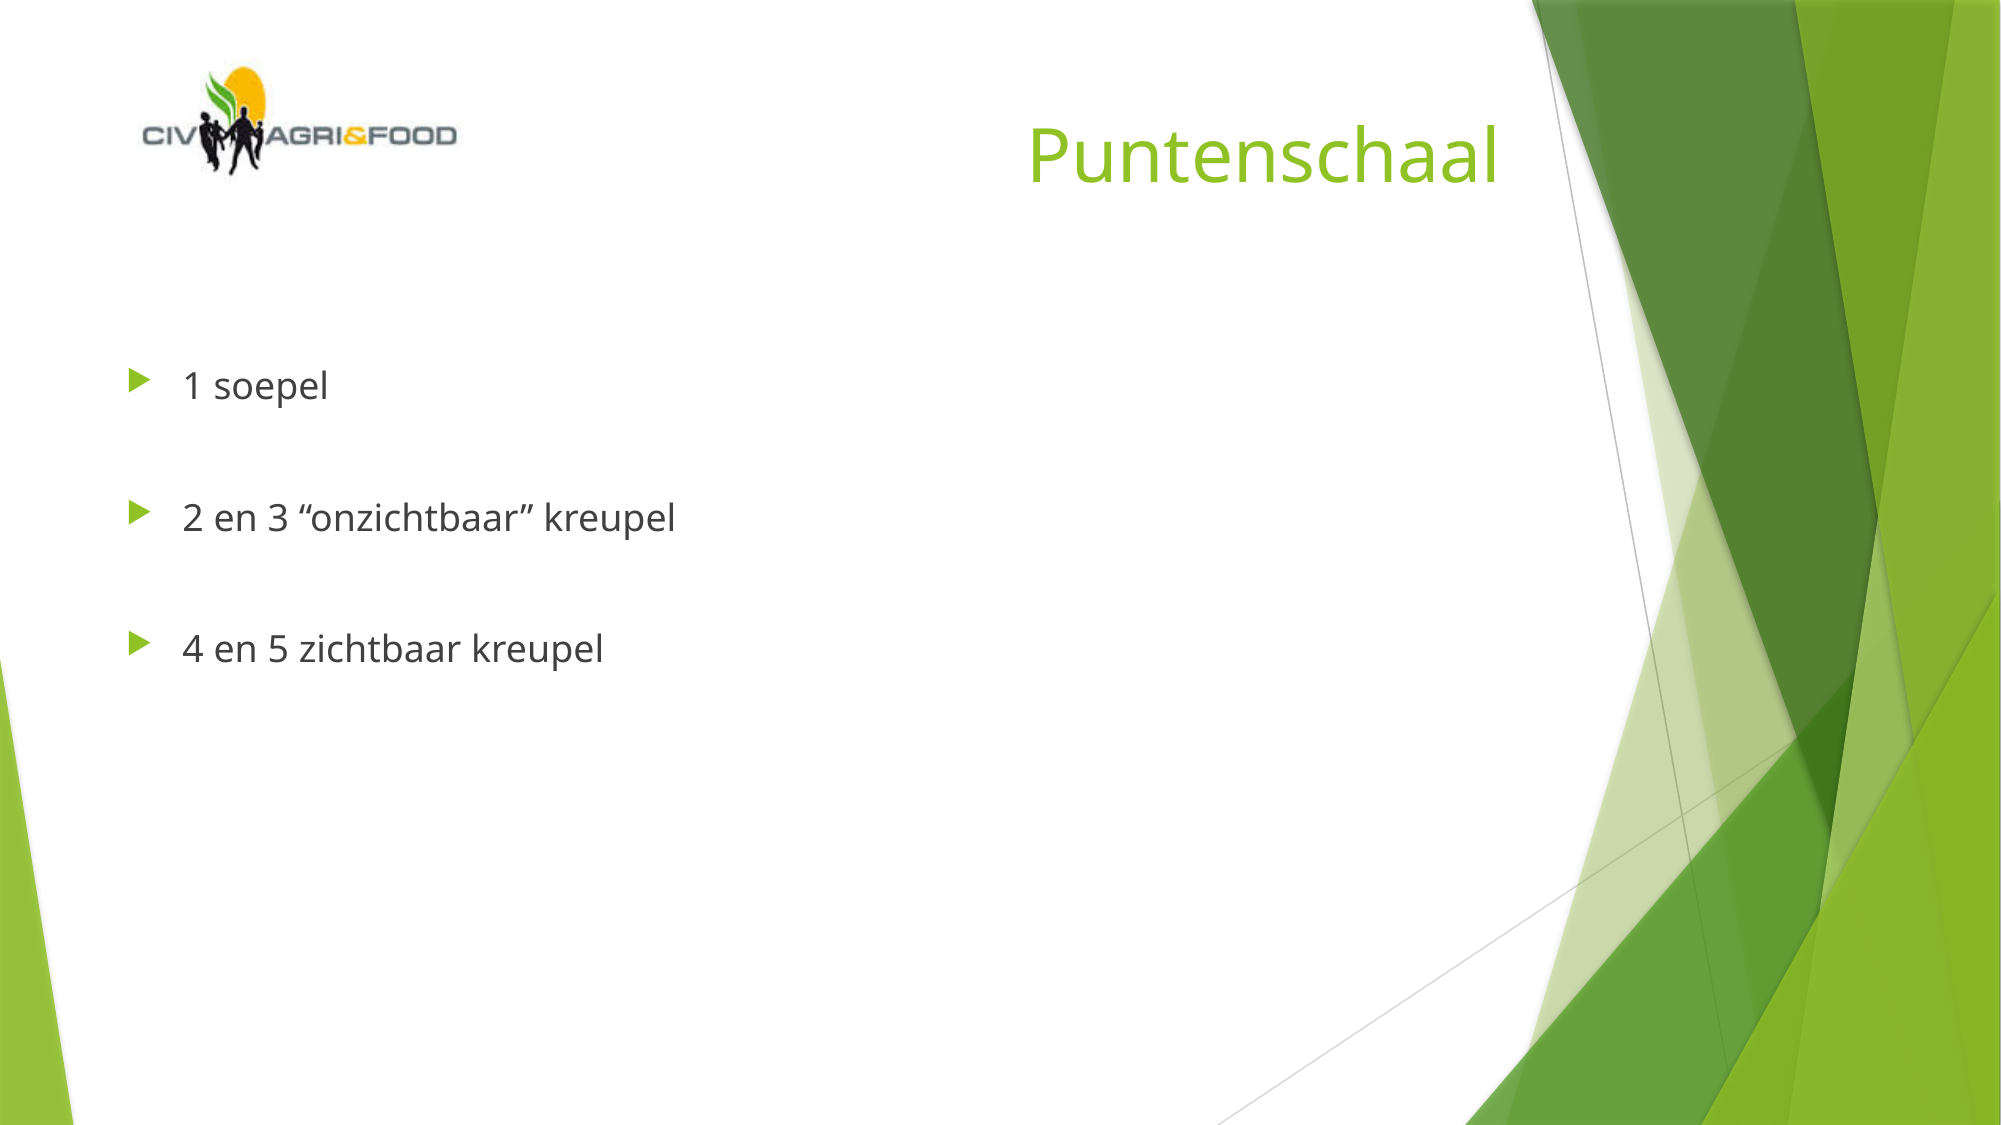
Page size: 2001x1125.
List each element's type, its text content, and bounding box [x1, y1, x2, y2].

picture [137, 59, 463, 99]
title Puntenschaal [111, 99, 1522, 317]
list 1 soepel 2 en 3 “onzichtbaar” kreupel 4 en 5 zichtbaar kreupel [111, 354, 1522, 992]
